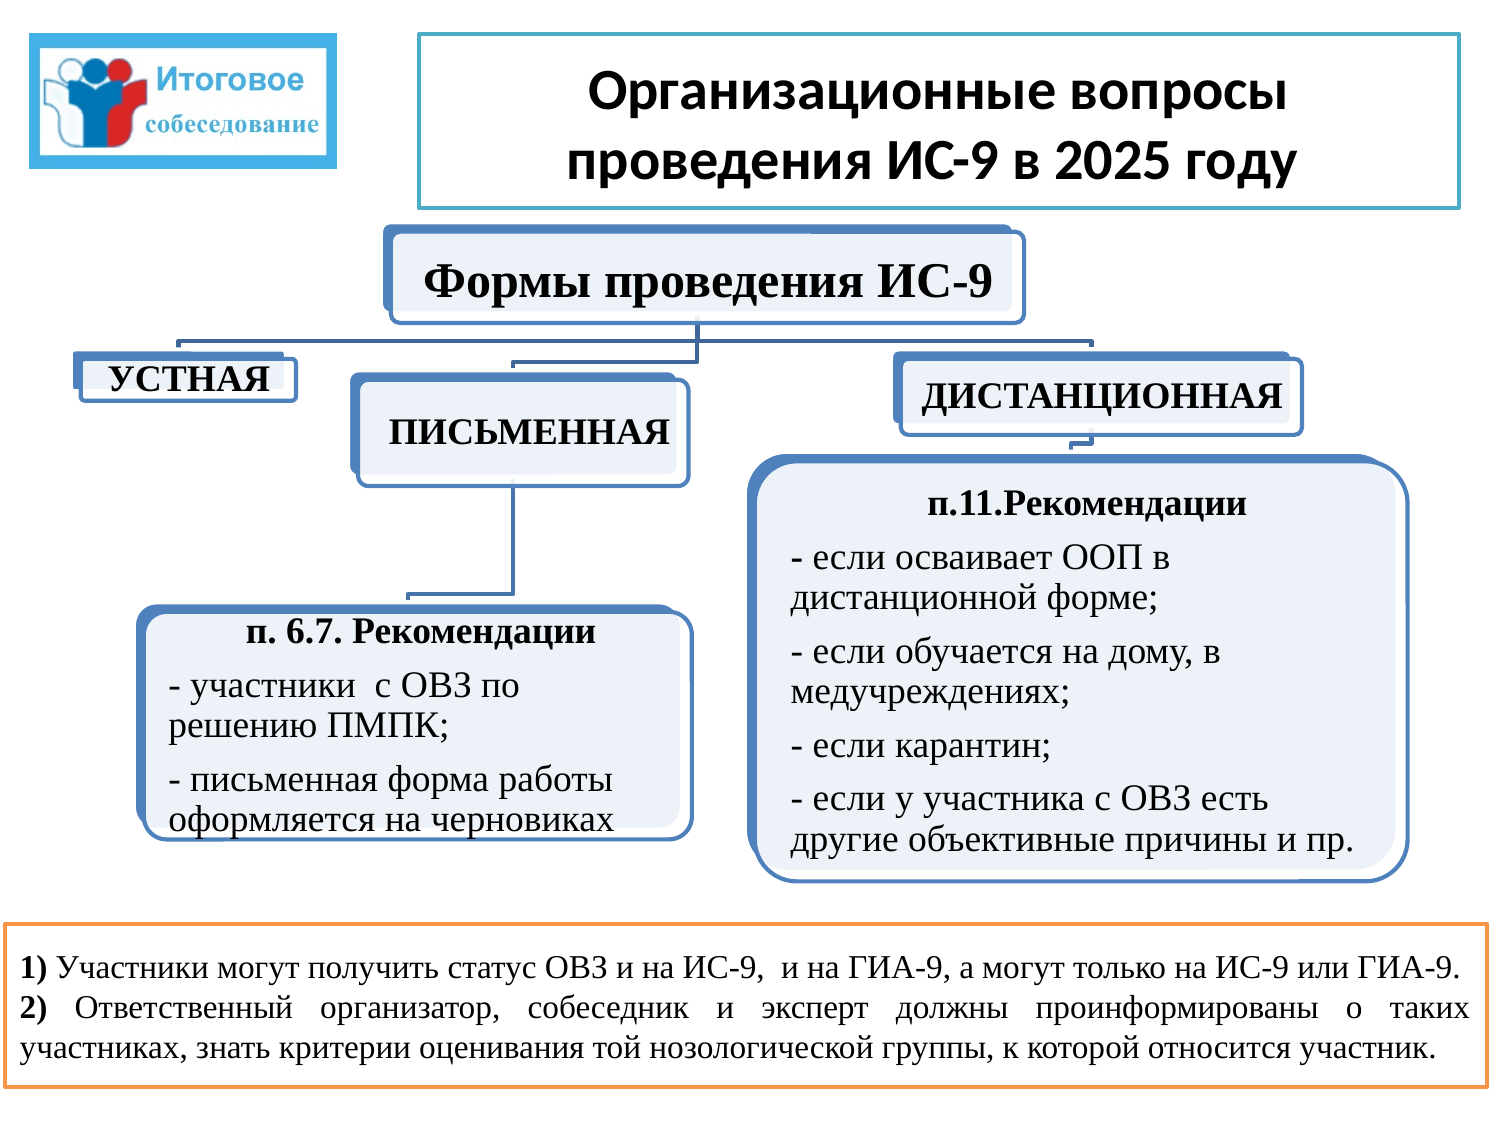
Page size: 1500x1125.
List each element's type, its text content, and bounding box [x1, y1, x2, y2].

text_box Организационные вопросы проведения ИС-9 в 2025 году [417, 32, 1461, 210]
picture [29, 33, 337, 170]
text_box 1) Участники могут получить статус ОВЗ и на ИС-9, и на ГИА-9, а могут только на ИС-9 или ГИА-9. 2) Ответственный организатор, собеседник и эксперт должны проинформированы о таких участниках, знать критерии оценивания той нозологической группы, к которой относится участник. [3, 922, 1489, 1089]
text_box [16, 231, 1483, 882]
